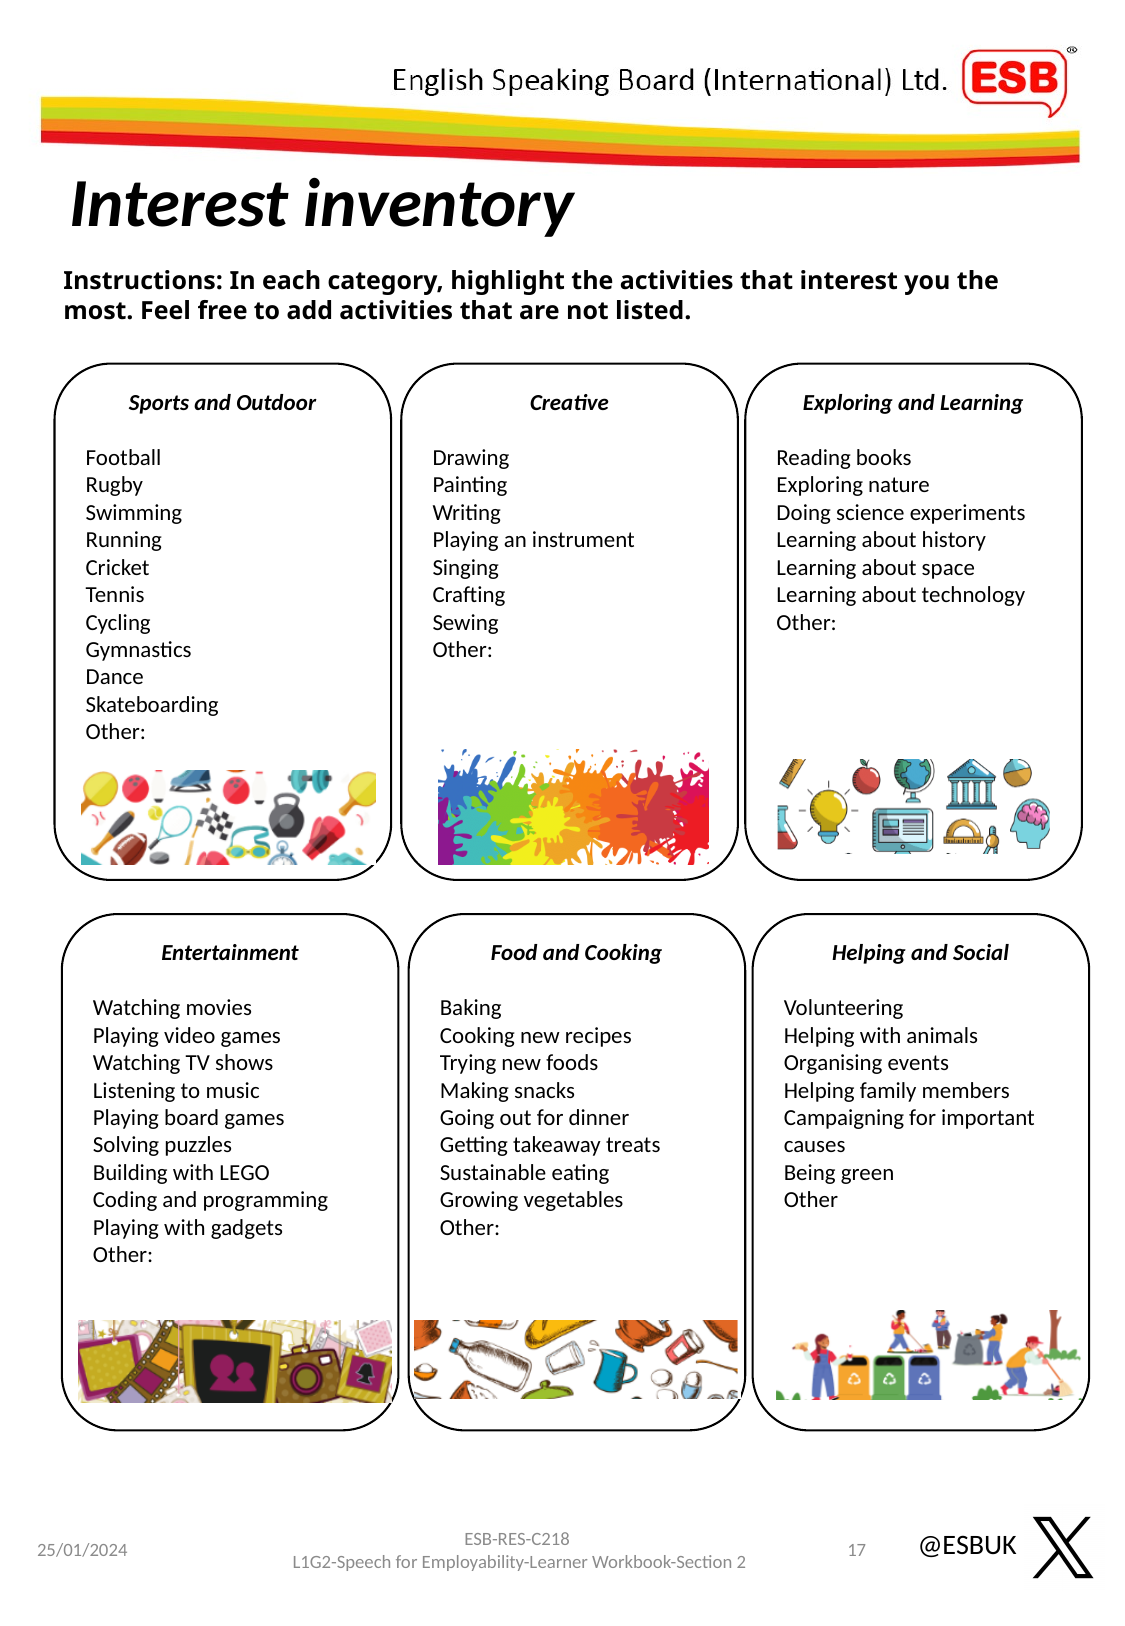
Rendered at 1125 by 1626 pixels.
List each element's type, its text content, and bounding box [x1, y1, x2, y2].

text_box Creative Drawing Painting Writing Playing an instrument Singing Crafting Sewing Other: [400, 362, 739, 881]
text_box Sports and Outdoor Football Rugby Swimming Running Cricket Tennis Cycling Gymnastics Dance Skateboarding Other: [53, 362, 393, 881]
title Interest inventory [54, 151, 1025, 257]
text_box Entertainment Watching movies Playing video games Watching TV shows Listening to music Playing board games Solving puzzles Building with LEGO Coding and programming Playing with gadgets Other: [60, 913, 400, 1432]
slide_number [22, 1506, 275, 1593]
slide_number 17 [697, 1506, 882, 1593]
picture [0, 1, 1125, 234]
text_box Food and Cooking Baking Cooking new recipes Trying new foods Making snacks Going out for dinner Getting takeaway treats Sustainable eating Growing vegetables Other: [407, 913, 747, 1432]
picture [78, 1320, 392, 1403]
text_box Instructions: In each category, highlight the activities that interest you the most. Feel free to add activities that are not listed. [48, 257, 1065, 332]
picture [777, 759, 1050, 854]
picture [414, 1320, 741, 1399]
text_box Exploring and Learning Reading books Exploring nature Doing science experiments Learning about history Learning about space Learning about technology Other: [744, 362, 1083, 881]
text_box Helping and Social Volunteering Helping with animals Organising events Helping family members Campaigning for important causes Being green Other [751, 913, 1091, 1432]
picture [1024, 1504, 1105, 1591]
picture [81, 770, 376, 865]
picture [775, 1310, 1082, 1400]
footer ESB-RES-C218 L1G2-Speech for Employability-Learner Workbook-Section 2 [275, 1506, 697, 1593]
picture [438, 749, 713, 865]
